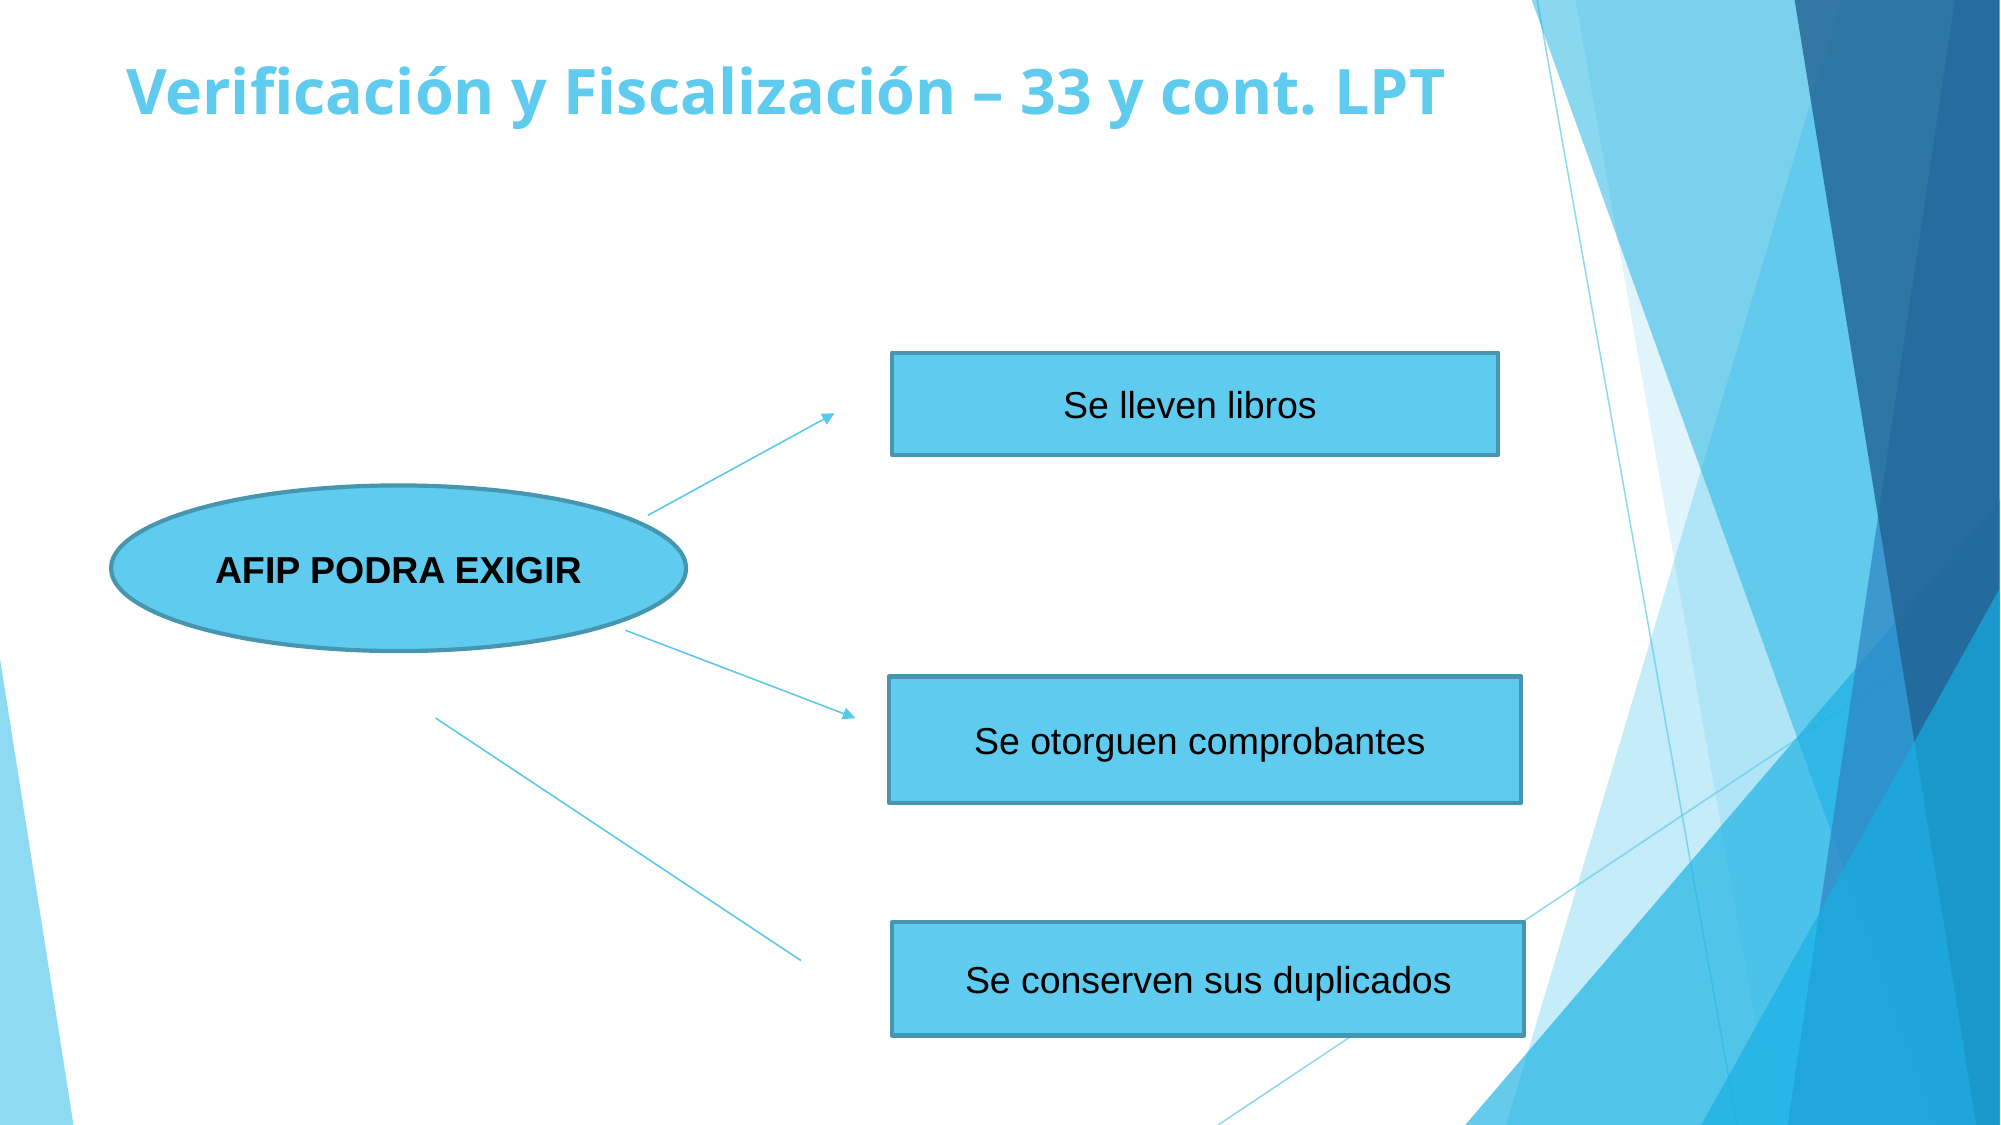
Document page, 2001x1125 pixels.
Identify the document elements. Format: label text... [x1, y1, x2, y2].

title Verificación y Fiscalización – 33 y cont. LPT [111, 44, 1522, 200]
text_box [647, 413, 835, 516]
text_box AFIP PODRA EXIGIR [108, 483, 689, 654]
text_box Se otorguen comprobantes [887, 674, 1523, 805]
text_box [625, 629, 856, 719]
text_box Se lleven libros [890, 351, 1500, 457]
list [111, 230, 1603, 1098]
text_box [435, 717, 802, 961]
text_box Se conserven sus duplicados [890, 920, 1526, 1038]
